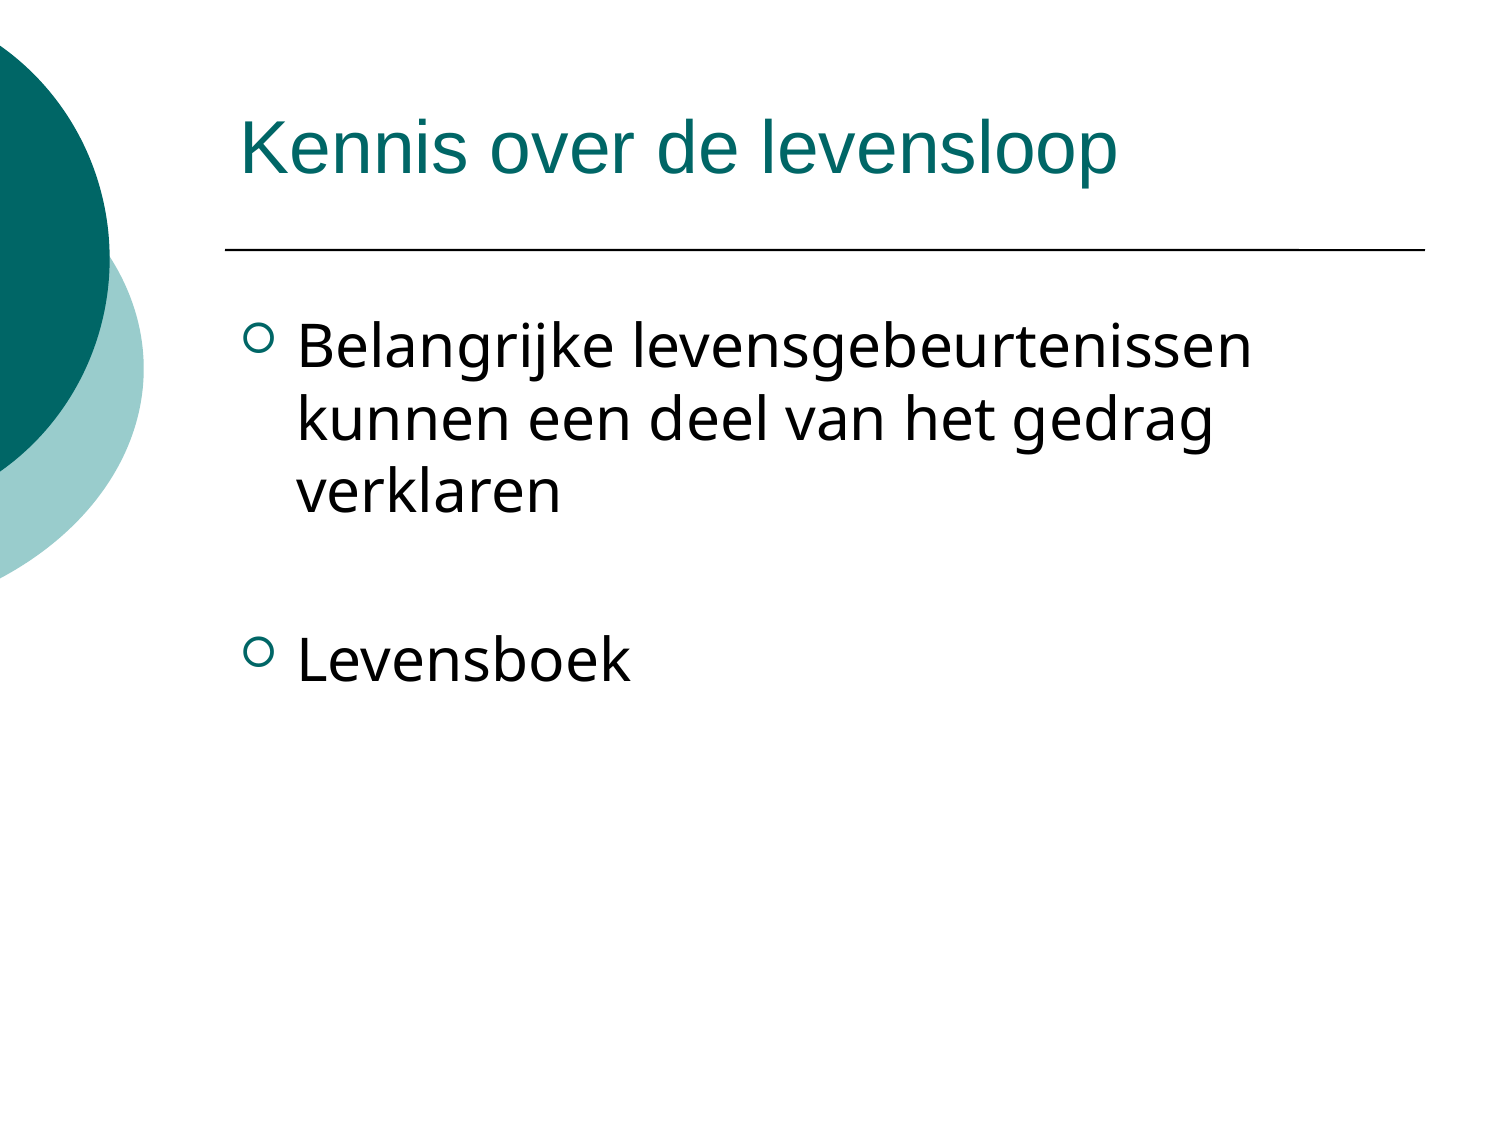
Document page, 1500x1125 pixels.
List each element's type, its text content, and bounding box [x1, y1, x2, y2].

list Belangrijke levensgebeurtenissen kunnen een deel van het gedrag verklaren Levensboek [224, 299, 1425, 975]
title Kennis over de levensloop [224, 49, 1425, 238]
